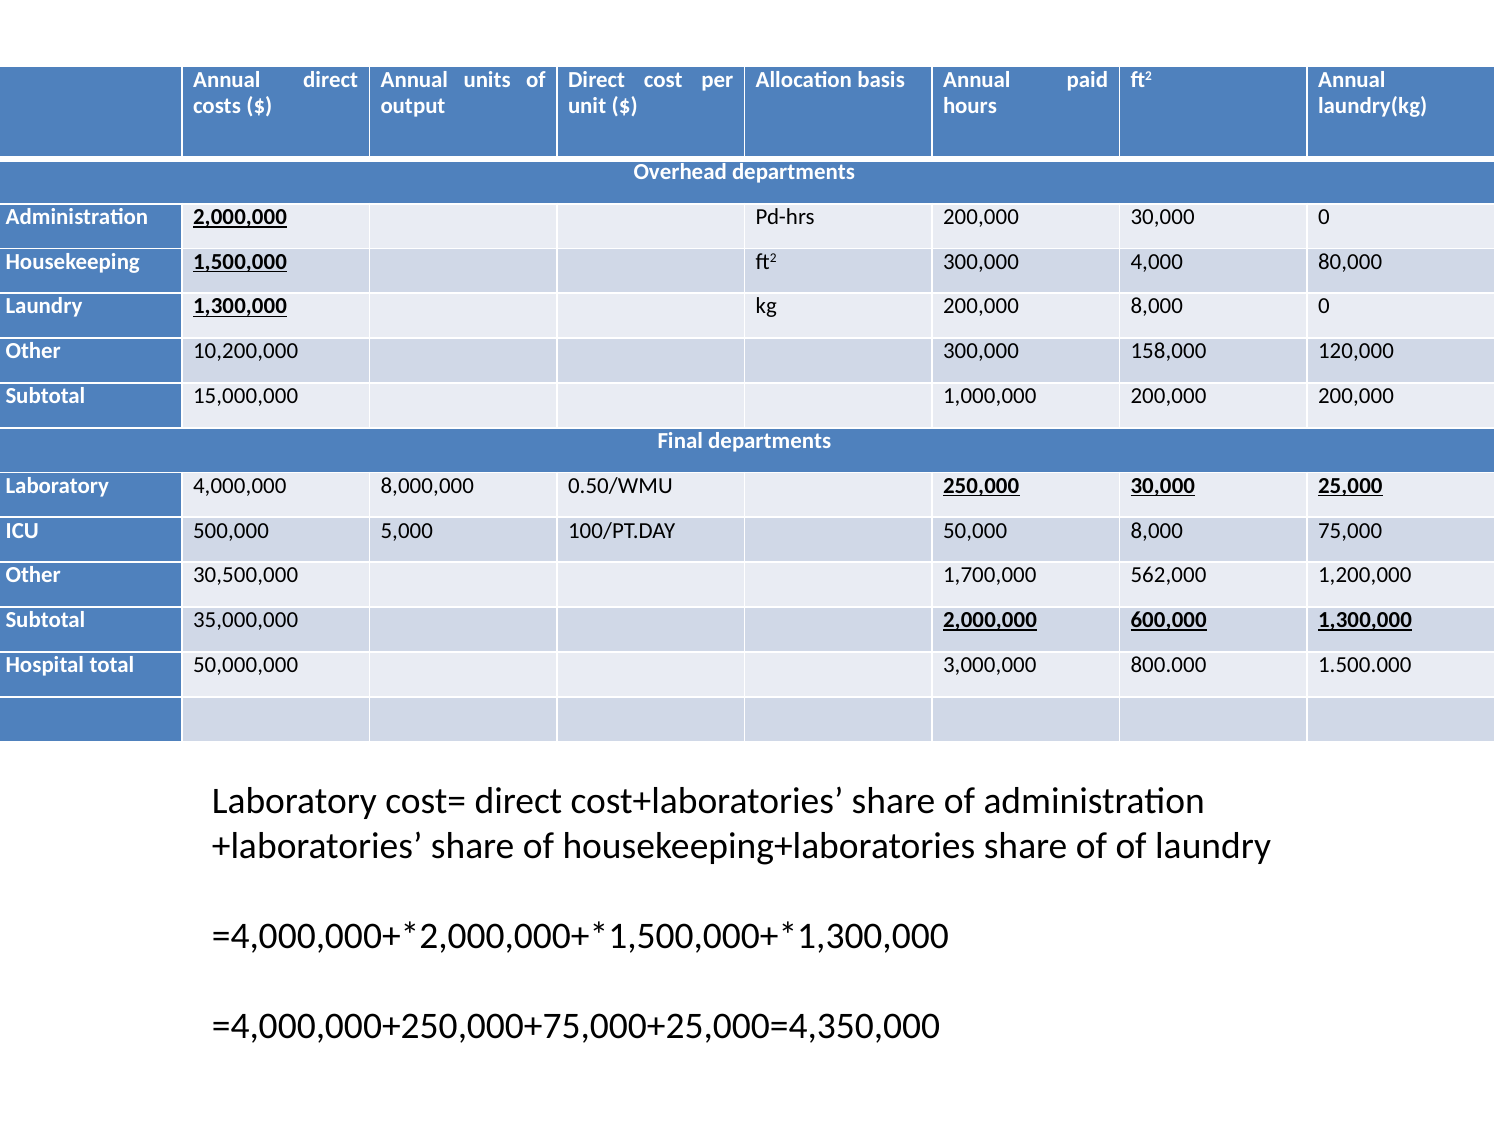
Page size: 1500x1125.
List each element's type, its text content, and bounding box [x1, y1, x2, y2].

table_cell [370, 294, 556, 337]
table_cell 1,700,000 [933, 563, 1119, 606]
table_cell 10,200,000 [183, 339, 369, 382]
table_header ft2 [1120, 67, 1306, 156]
table_cell [370, 608, 556, 651]
table_cell [745, 339, 931, 382]
table_cell [1120, 698, 1306, 741]
table_cell 0.50/WMU [558, 473, 744, 516]
table_cell 8,000 [1120, 294, 1306, 337]
table_cell 200,000 [1120, 384, 1306, 427]
table_cell Overhead departments [0, 162, 1494, 203]
table_cell 0 [1308, 205, 1494, 248]
table_cell 30,000 [1120, 205, 1306, 248]
table_cell 250,000 [933, 473, 1119, 516]
table_cell [558, 563, 744, 606]
table_cell 50,000 [933, 518, 1119, 561]
table_cell Final departments [0, 429, 1494, 472]
table_cell 0 [1308, 294, 1494, 337]
table_cell [745, 384, 931, 427]
table_cell 1,200,000 [1308, 563, 1494, 606]
table_cell [745, 473, 931, 516]
table_cell [745, 563, 931, 606]
table_cell 600,000 [1120, 608, 1306, 651]
table_cell 200,000 [933, 205, 1119, 248]
table_cell 35,000,000 [183, 608, 369, 651]
table_cell 300,000 [933, 249, 1119, 292]
table_cell 2,000,000 [183, 205, 369, 248]
table_cell 100/PT.DAY [558, 518, 744, 561]
table_cell 8,000 [1120, 518, 1306, 561]
table_cell 800.000 [1120, 653, 1306, 696]
table_cell [745, 608, 931, 651]
table_cell 120,000 [1308, 339, 1494, 382]
table_cell kg [745, 294, 931, 337]
table_cell [1308, 698, 1494, 741]
table_cell 1,500,000 [183, 249, 369, 292]
table_cell 300,000 [933, 339, 1119, 382]
table_cell 1.500.000 [1308, 653, 1494, 696]
table_header Annual direct costs ($) [183, 67, 369, 156]
table_cell Hospital total [0, 653, 181, 696]
table_cell [558, 608, 744, 651]
table_cell [745, 653, 931, 696]
table_cell ft2 [745, 249, 931, 292]
table_header Direct cost per unit ($) [558, 67, 744, 156]
table_cell [558, 653, 744, 696]
table_cell [558, 205, 744, 248]
table_cell [558, 294, 744, 337]
table_cell [558, 339, 744, 382]
table_cell 158,000 [1120, 339, 1306, 382]
table_cell 2,000,000 [933, 608, 1119, 651]
table_cell [370, 249, 556, 292]
table_cell Other [0, 339, 181, 382]
table_cell [370, 384, 556, 427]
table_cell Subtotal [0, 608, 181, 651]
table_cell 200,000 [1308, 384, 1494, 427]
table_header [0, 67, 181, 156]
table_cell 3,000,000 [933, 653, 1119, 696]
table_cell [745, 518, 931, 561]
table_cell [370, 563, 556, 606]
table_cell [558, 249, 744, 292]
table_cell [933, 698, 1119, 741]
table_cell 1,000,000 [933, 384, 1119, 427]
table_header Annual units of output [370, 67, 556, 156]
table_cell 50,000,000 [183, 653, 369, 696]
table_cell 15,000,000 [183, 384, 369, 427]
table_cell [0, 698, 181, 741]
table_cell Pd-hrs [745, 205, 931, 248]
table_cell 8,000,000 [370, 473, 556, 516]
table_cell 75,000 [1308, 518, 1494, 561]
table_cell [370, 653, 556, 696]
table_cell [370, 698, 556, 741]
table_cell Subtotal [0, 384, 181, 427]
table_cell [558, 698, 744, 741]
table_cell 200,000 [933, 294, 1119, 337]
table_header Annual paid hours [933, 67, 1119, 156]
table_header Annual laundry(kg) [1308, 67, 1494, 156]
table_cell 500,000 [183, 518, 369, 561]
table_cell [558, 384, 744, 427]
table_cell 30,000 [1120, 473, 1306, 516]
table_cell [183, 698, 369, 741]
table_cell [745, 698, 931, 741]
table_cell 30,500,000 [183, 563, 369, 606]
table_cell [370, 339, 556, 382]
table_cell 562,000 [1120, 563, 1306, 606]
table_cell 5,000 [370, 518, 556, 561]
table_cell 25,000 [1308, 473, 1494, 516]
table_cell Administration [0, 205, 181, 248]
table_cell 1,300,000 [1308, 608, 1494, 651]
table_cell 4,000 [1120, 249, 1306, 292]
table_cell 1,300,000 [183, 294, 369, 337]
table_header Allocation basis [745, 67, 931, 156]
table_cell 80,000 [1308, 249, 1494, 292]
table_cell Laboratory [0, 473, 181, 516]
table_cell [370, 205, 556, 248]
table_cell Laundry [0, 294, 181, 337]
table_cell Other [0, 563, 181, 606]
table_cell ICU [0, 518, 181, 561]
table_cell Housekeeping [0, 249, 181, 292]
table_cell 4,000,000 [183, 473, 369, 516]
